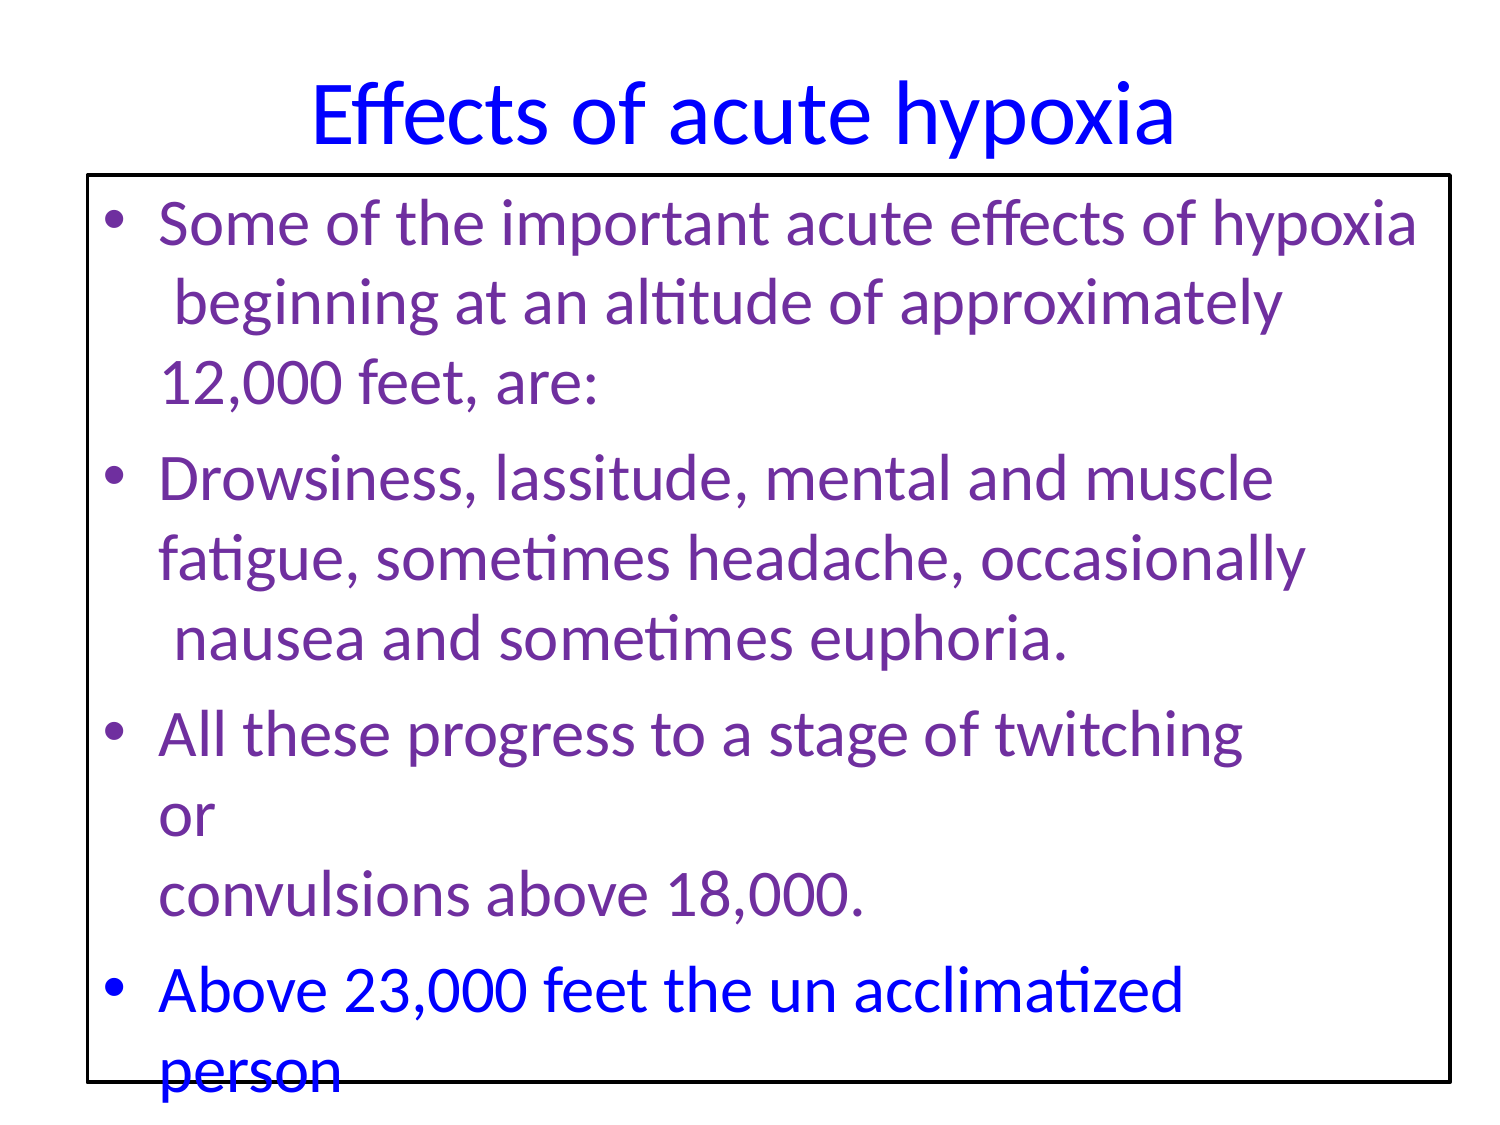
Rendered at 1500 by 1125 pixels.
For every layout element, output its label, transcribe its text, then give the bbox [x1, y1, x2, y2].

title Effects of acute hypoxia [168, 53, 1332, 174]
text_box Some of the important acute effects of hypoxia beginning at an altitude of approximately 12,000 feet, are: Drowsiness, lassitude, mental and muscle fatigue, sometimes headache, occasionally nausea and sometimes euphoria. All these progress to a stage of twitching or convulsions above 18,000. Above 23,000 feet the un acclimatized person can enter into coma. [100, 178, 1433, 1125]
text_box [87, 174, 1450, 1083]
